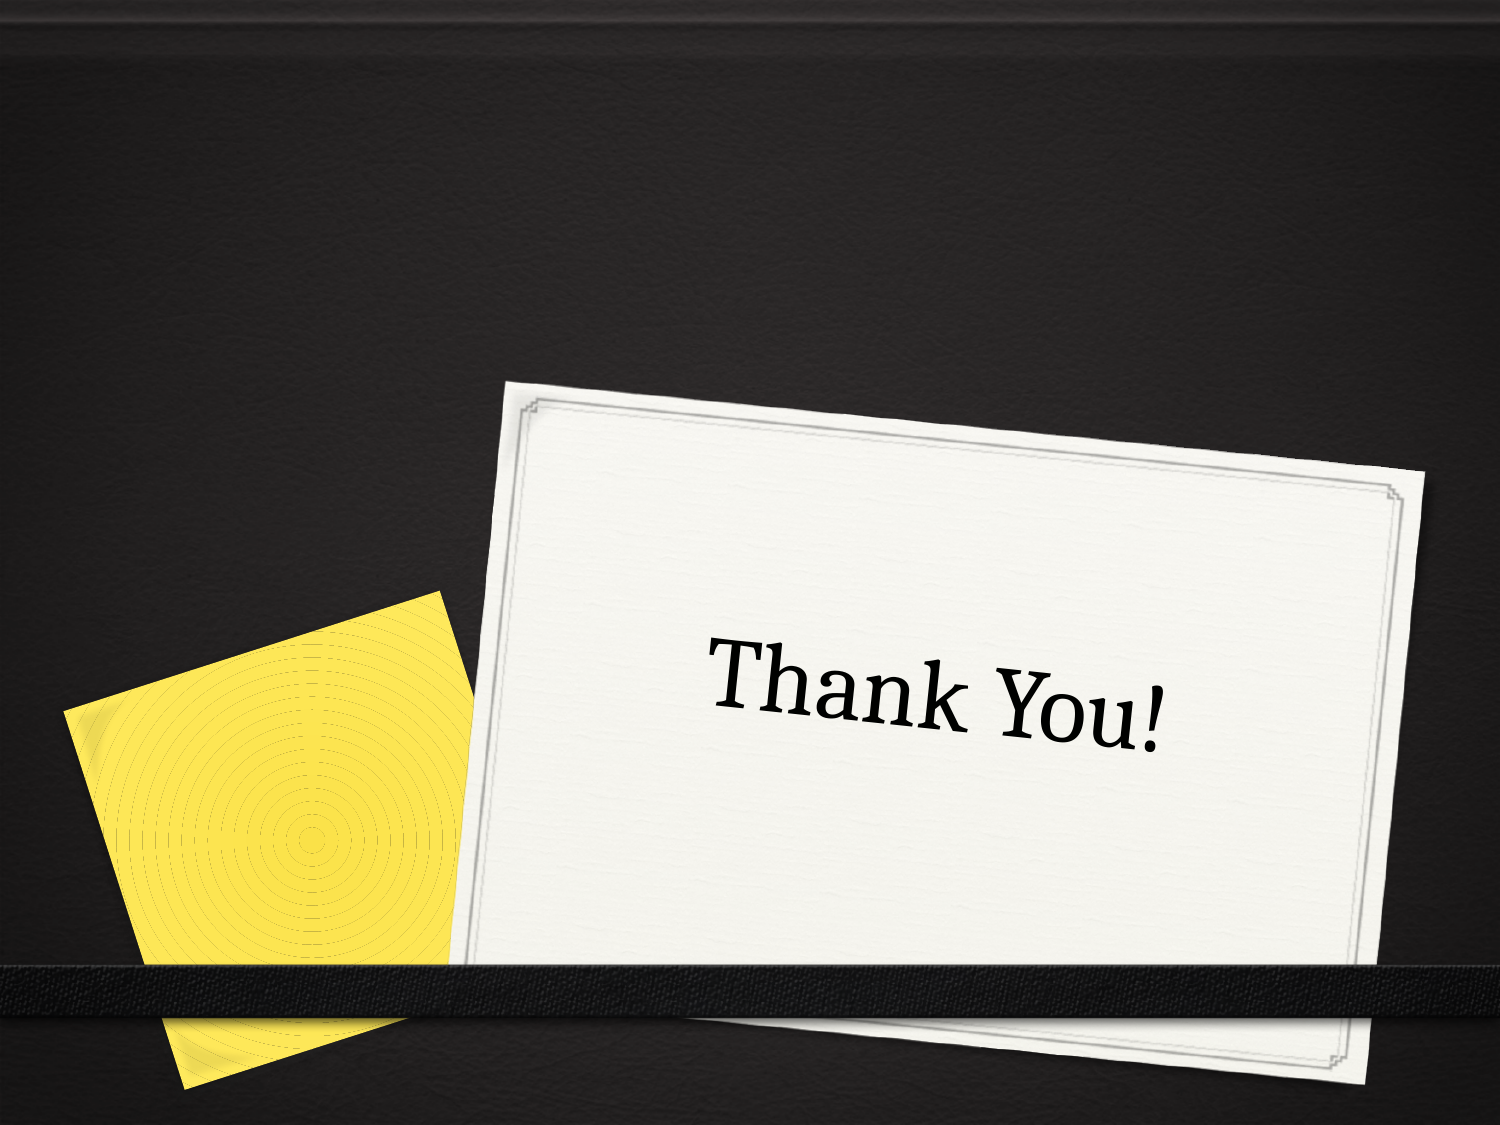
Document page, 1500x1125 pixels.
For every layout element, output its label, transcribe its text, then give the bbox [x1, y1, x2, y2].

picture [69, 693, 157, 788]
picture [0, 379, 1500, 1102]
title Thank You! [536, 453, 1355, 798]
